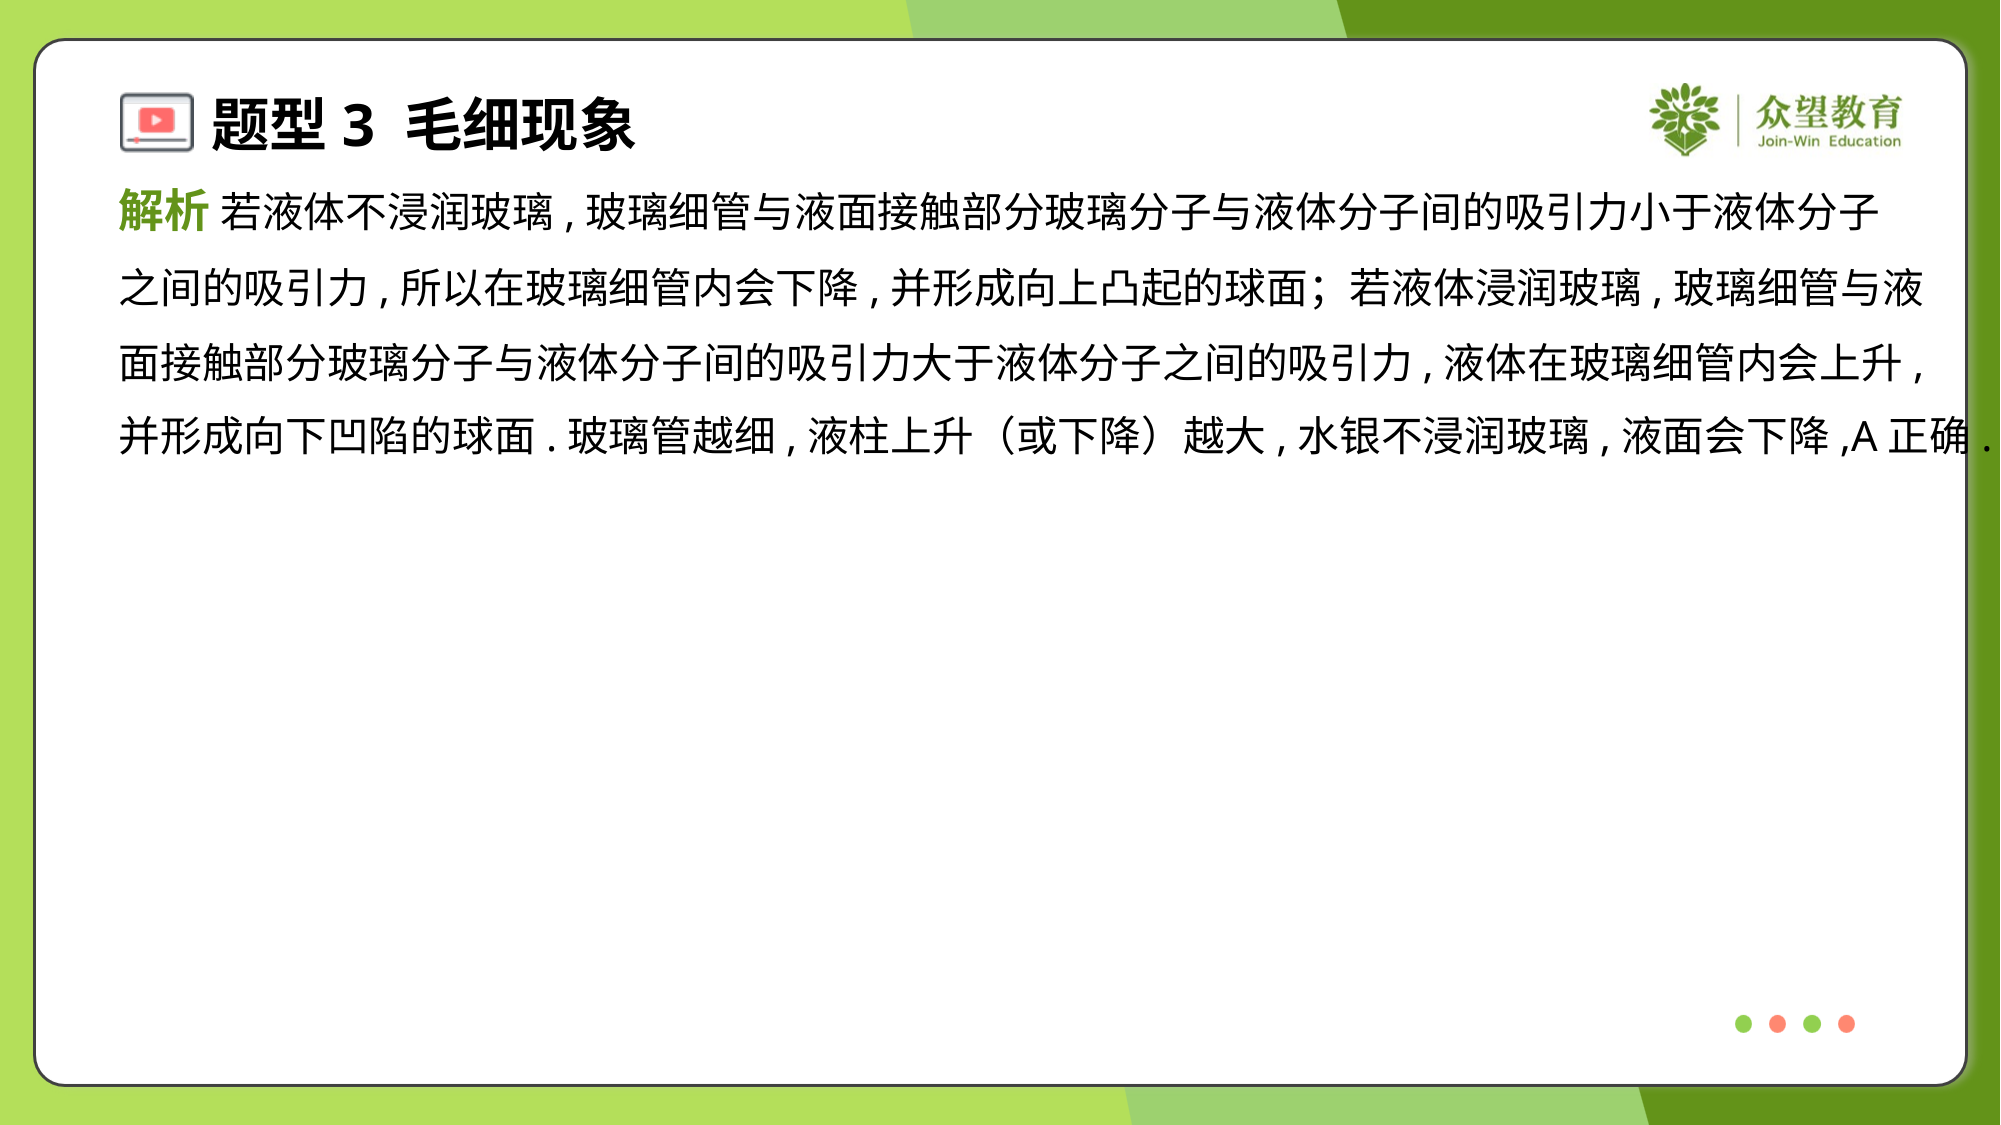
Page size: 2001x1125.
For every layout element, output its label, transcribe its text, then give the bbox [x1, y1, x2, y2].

picture [0, 0, 2000, 1125]
text_box 解析 若液体不浸润玻璃,玻璃细管与液面接触部分玻璃分子与液体分子间的吸引力小于液体分子 之间的吸引力,所以在玻璃细管内会下降,并形成向上凸起的球面；若液体浸润玻璃,玻璃细管与液 面接触部分玻璃分子与液体分子间的吸引力大于液体分子之间的吸引力,液体在玻璃细管内会上升, 并形成向下凹陷的球面.玻璃管越细,液柱上升（或下降）越大,水银不浸润玻璃,液面会下降,A正确. [118, 159, 1883, 452]
